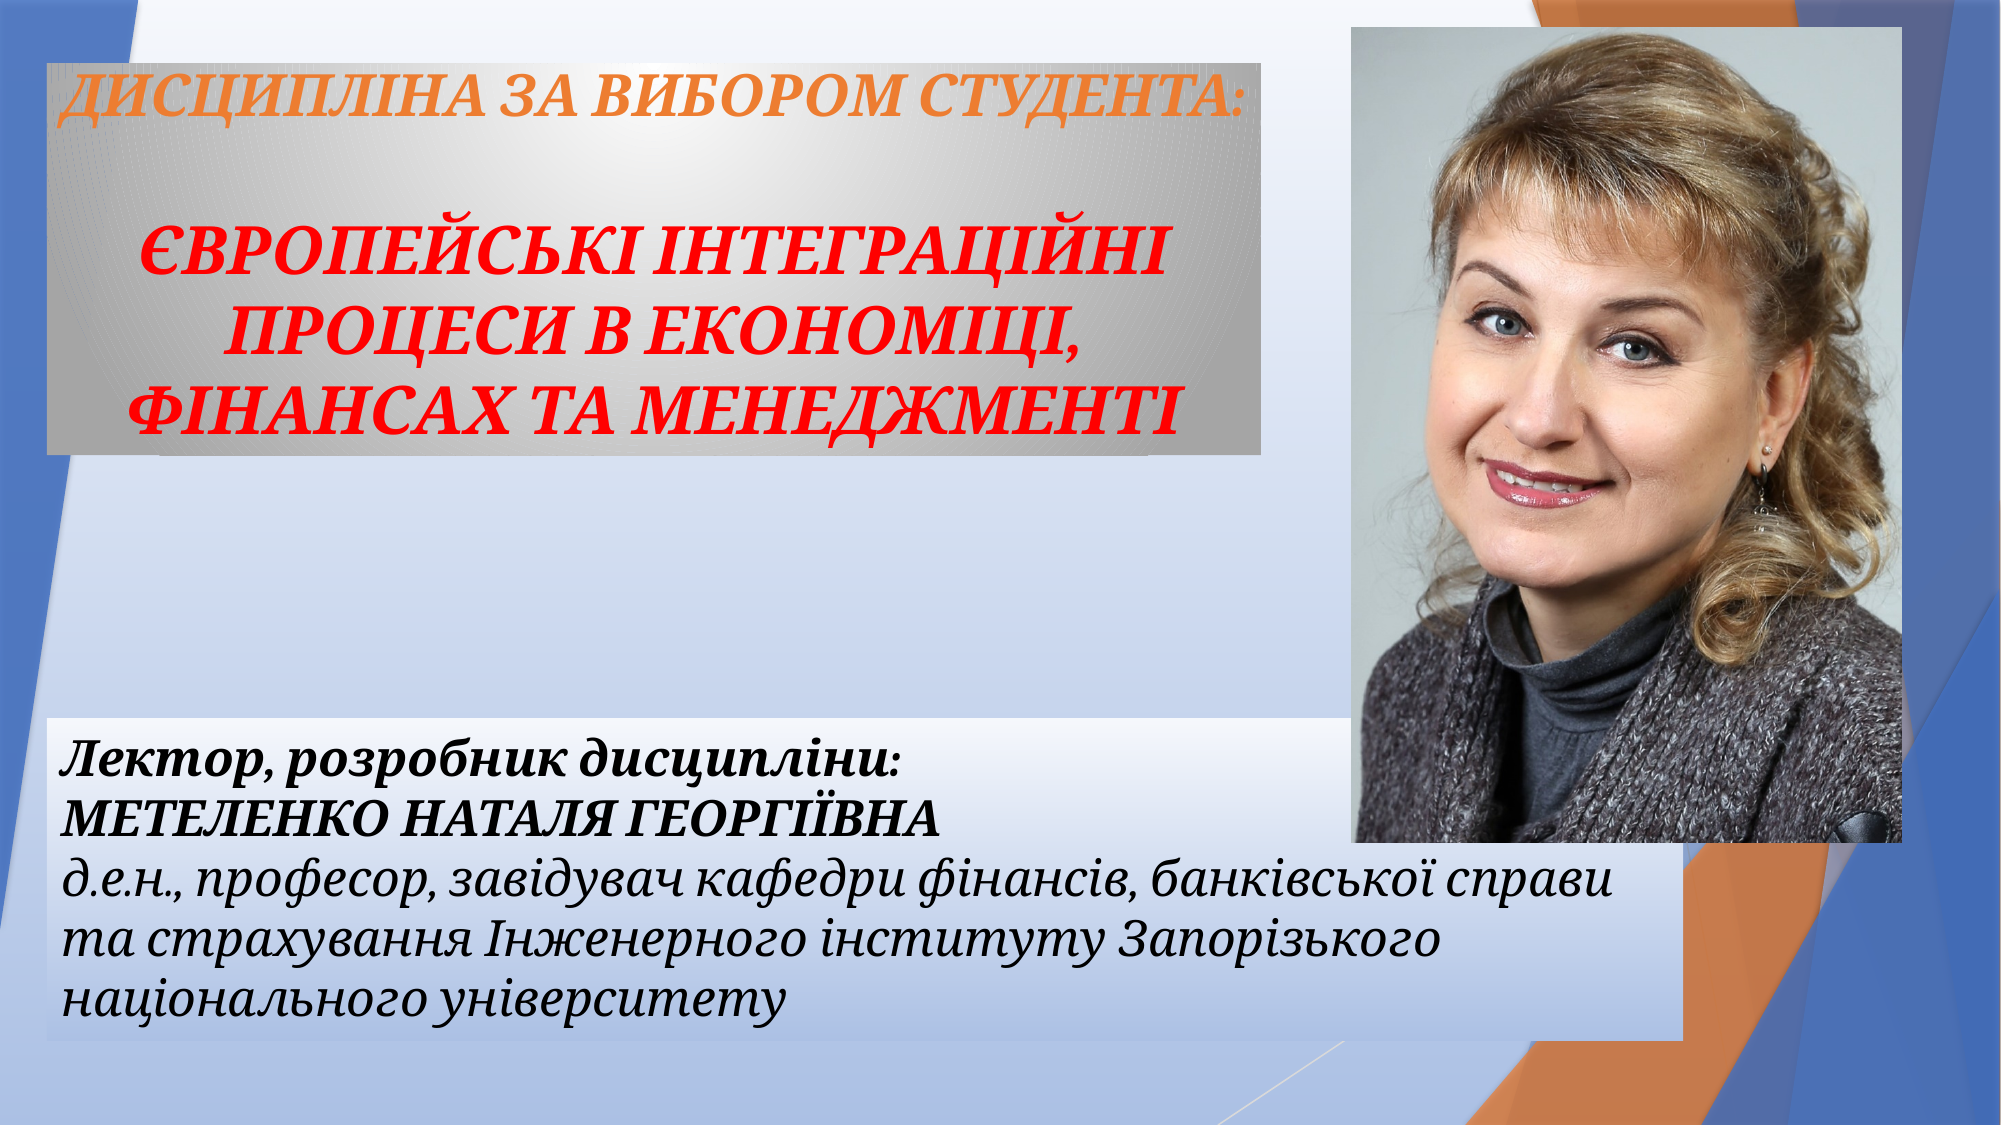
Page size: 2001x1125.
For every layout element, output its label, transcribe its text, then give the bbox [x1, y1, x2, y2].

title ДИСЦИПЛІНА ЗА ВИБОРОМ СТУДЕНТА: ЄВРОПЕЙСЬКІ ІНТЕГРАЦІЙНІ ПРОЦЕСИ В ЕКОНОМІЦІ, ФІНАНСАХ ТА МЕНЕДЖМЕНТІ [46, 63, 1261, 456]
subtitle Лектор, розробник дисципліни: МЕТЕЛЕНКО НАТАЛЯ ГЕОРГІЇВНА д.е.н., професор, завідувач кафедри фінансів, банківської справи та страхування Інженерного інституту Запорізького національного університету [46, 718, 1684, 1041]
picture [1350, 27, 1902, 843]
